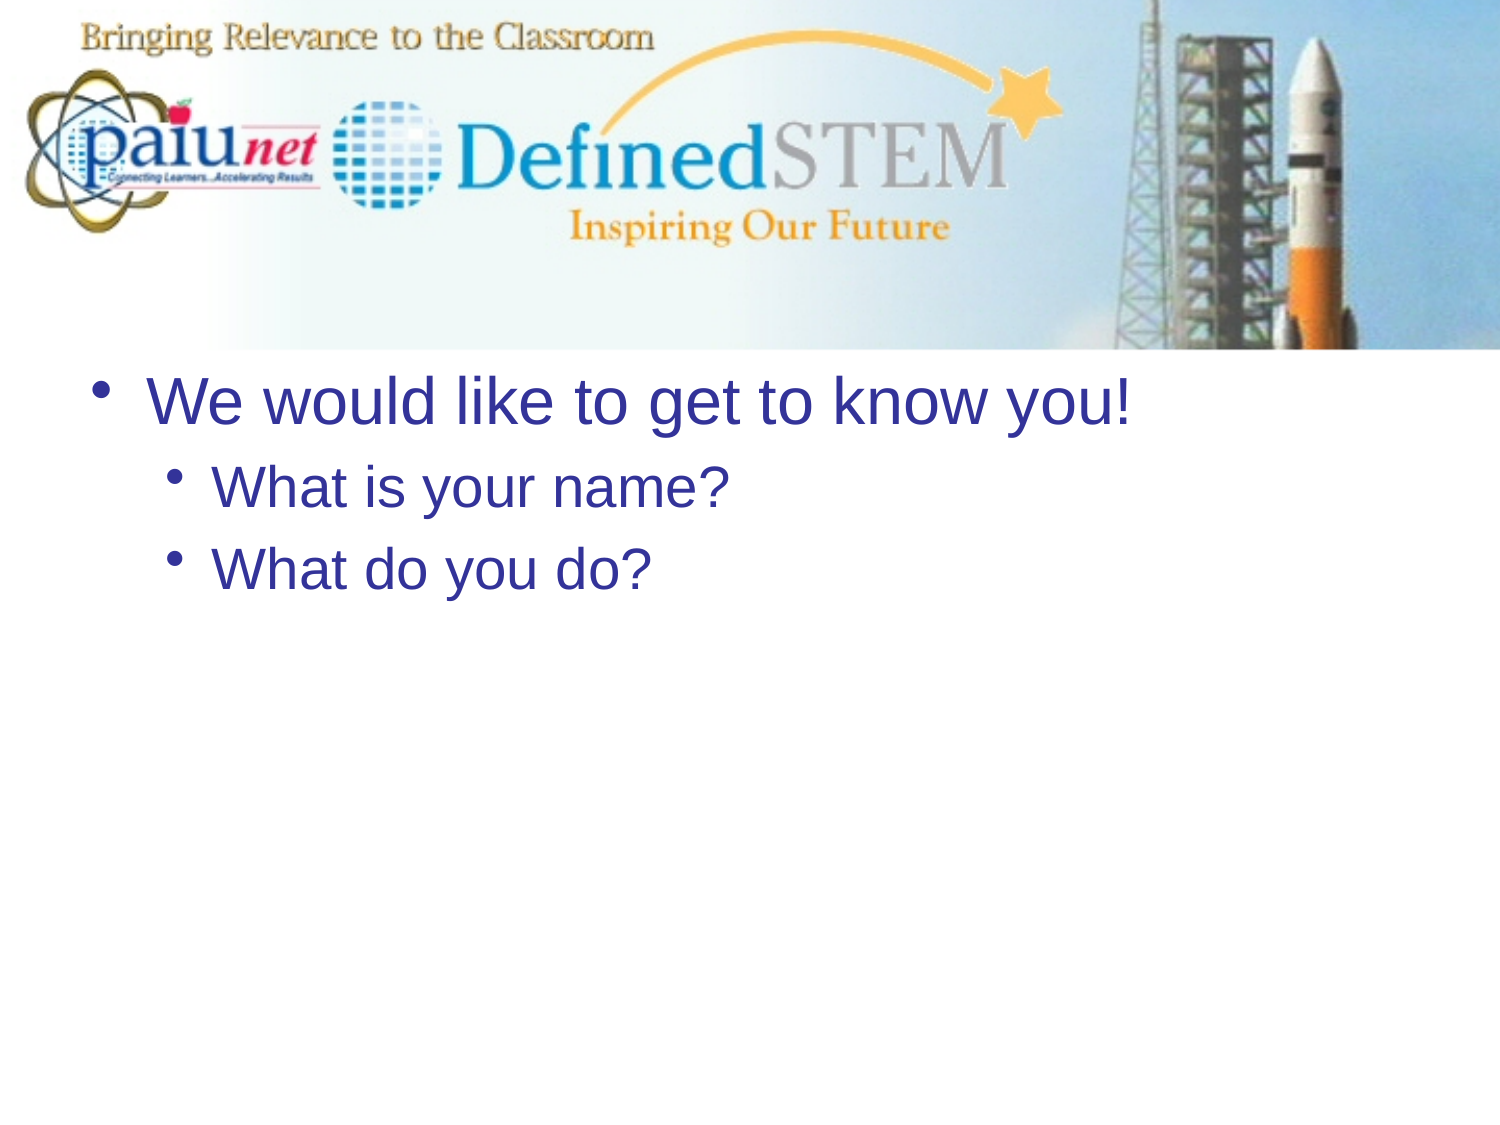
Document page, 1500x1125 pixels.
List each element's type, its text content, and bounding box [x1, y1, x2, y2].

picture [0, 0, 1500, 365]
list We would like to get to know you! What is your name? What do you do? [74, 349, 1426, 1006]
